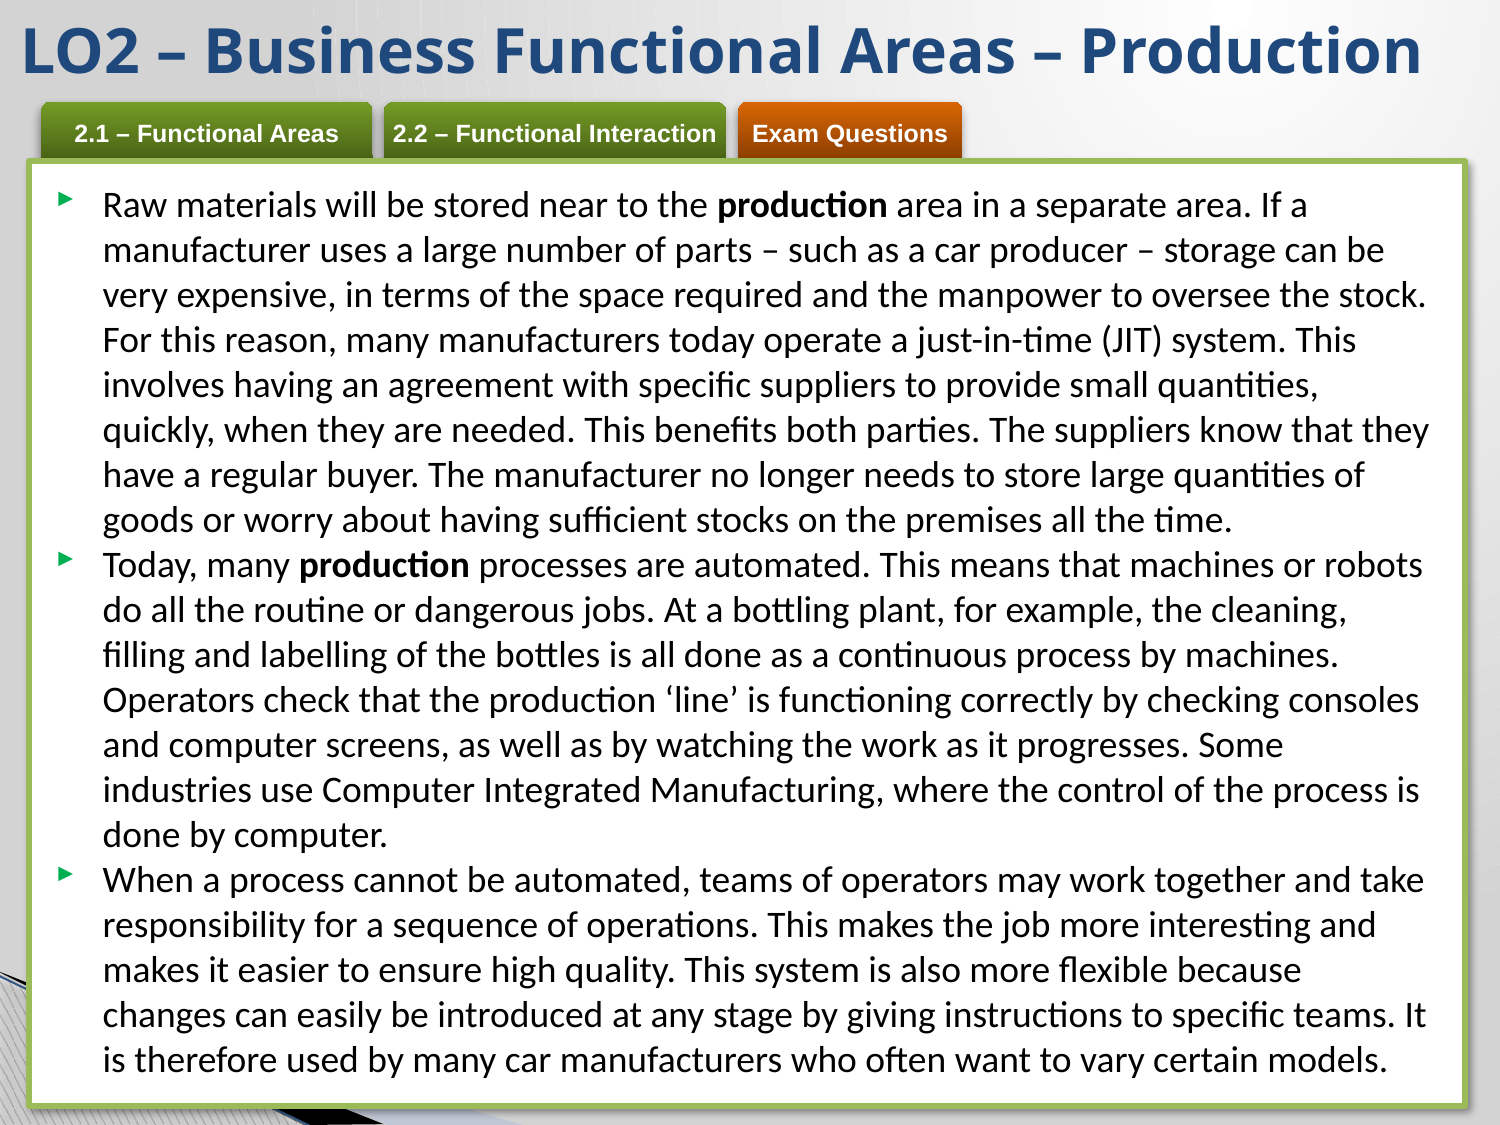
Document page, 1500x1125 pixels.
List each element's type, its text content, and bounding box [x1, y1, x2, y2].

list Raw materials will be stored near to the production area in a separate area. If a manufacturer uses a large number of parts – such as a car producer – storage can be very expensive, in terms of the space required and the manpower to oversee the stock. For this reason, many manufacturers today operate a just-in-time (JIT) system. This involves having an agreement with specific suppliers to provide small quantities, quickly, when they are needed. This benefits both parties. The suppliers know that they have a regular buyer. The manufacturer no longer needs to store large quantities of goods or worry about having sufficient stocks on the premises all the time. Today, many production processes are automated. This means that machines or robots do all the routine or dangerous jobs. At a bottling plant, for example, the cleaning, filling and labelling of the bottles is all done as a continuous process by machines. Operators check that the production ‘line’ is functioning correctly by checking consoles and computer screens, as well as by watching the work as it progresses. Some industries use Computer Integrated Manufacturing, where the control of the process is done by computer. When a process cannot be automated, teams of operators may work together and take responsibility for a sequence of operations. This makes the job more interesting and makes it easier to ensure high quality. This system is also more flexible because changes can easily be introduced at any stage by giving instructions to specific teams. It is therefore used by many car manufacturers who often want to vary certain models. [40, 172, 1447, 1122]
text_box LO2 – Business Functional Areas – Production [5, 7, 1459, 90]
